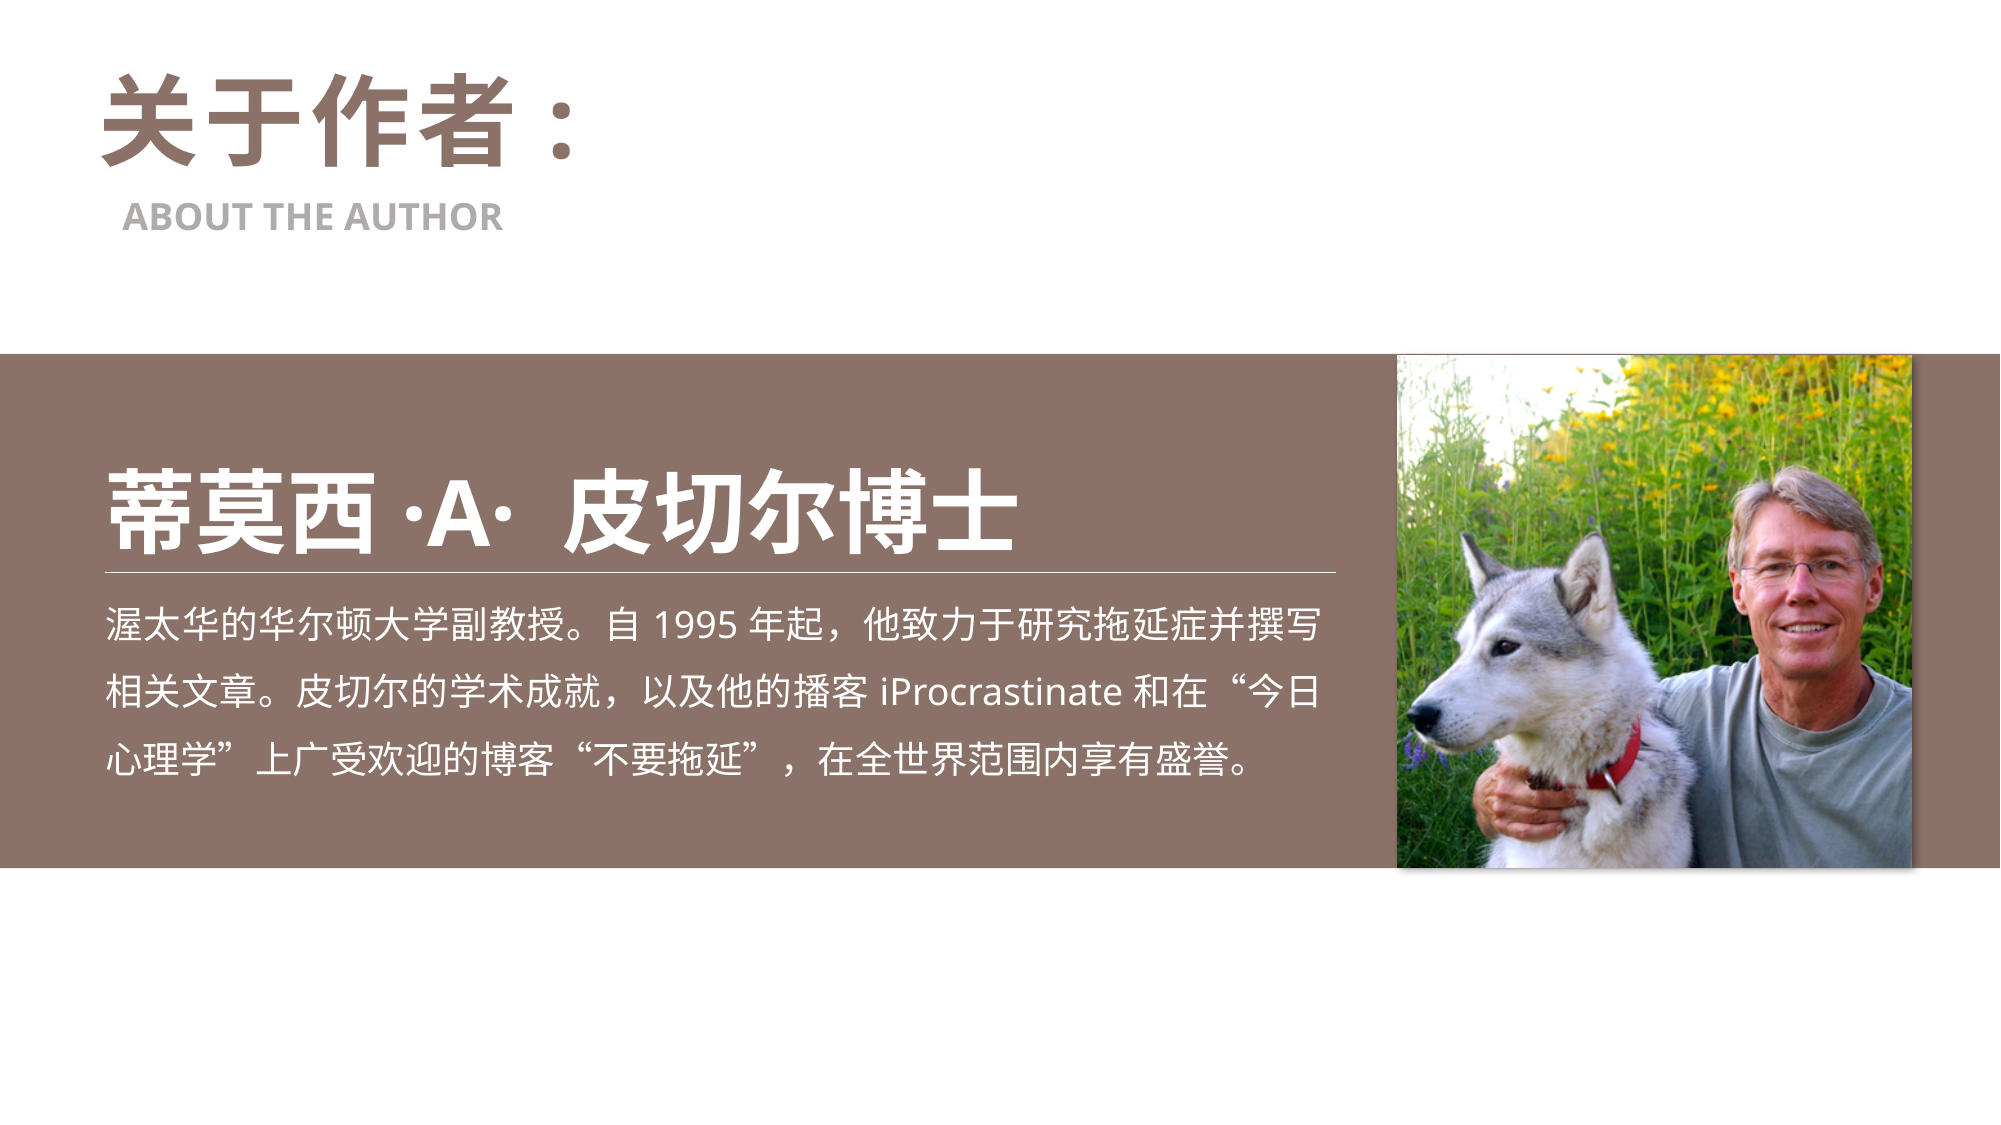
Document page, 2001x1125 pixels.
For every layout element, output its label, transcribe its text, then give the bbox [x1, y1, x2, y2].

text_box ABOUT THE AUTHOR [107, 185, 519, 246]
text_box 关于作者: [83, 50, 591, 186]
picture [1397, 355, 1912, 868]
text_box 渥太华的华尔顿大学副教授。自1995年起，他致力于研究拖延症并撰写相关文章。皮切尔的学术成就，以及他的播客iProcrastinate和在“今日心理学”上广受欢迎的博客“不要拖延”，在全世界范围内享有盛誉。 [90, 570, 1339, 788]
text_box [1912, 353, 2000, 869]
text_box [0, 353, 1404, 869]
text_box 蒂莫西·A· 皮切尔博士 [89, 447, 1037, 573]
